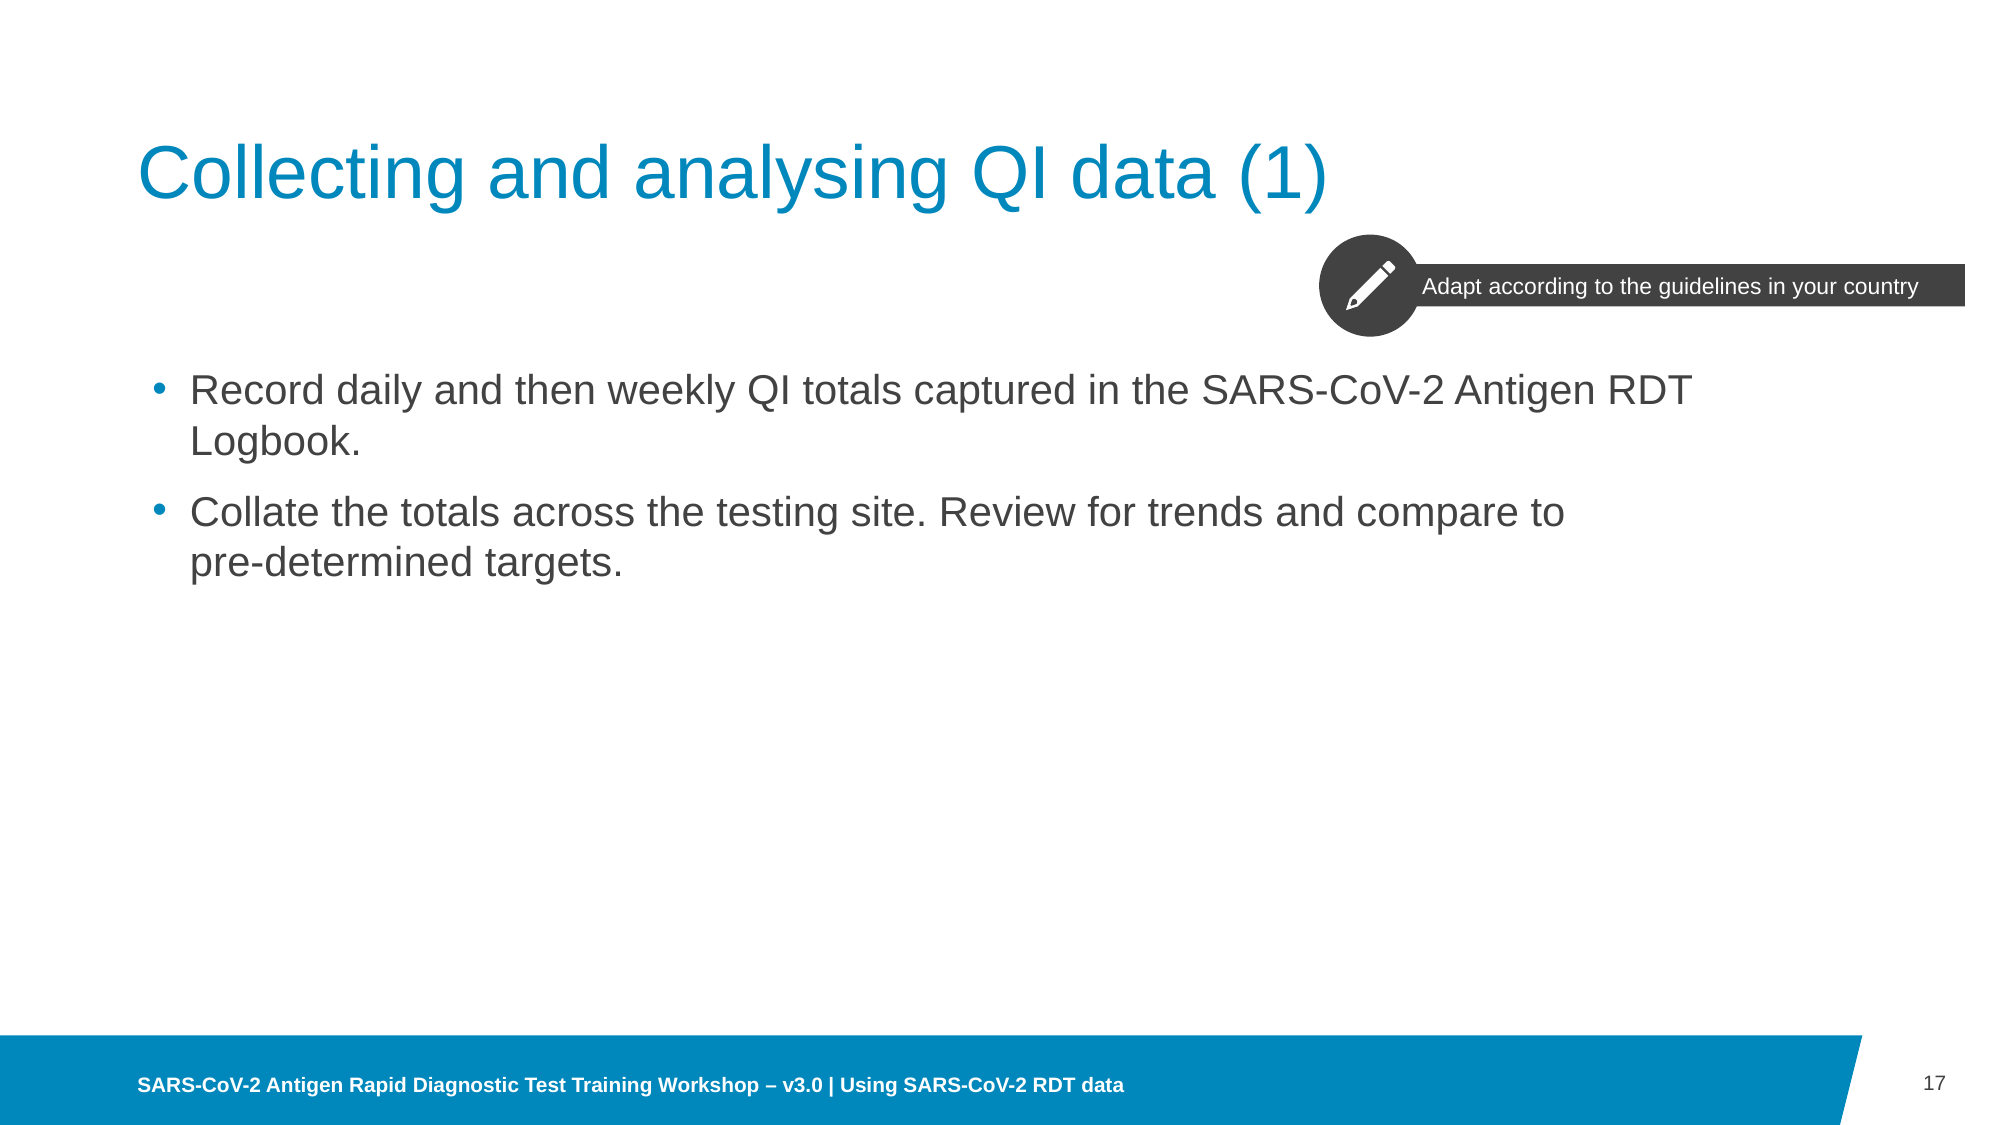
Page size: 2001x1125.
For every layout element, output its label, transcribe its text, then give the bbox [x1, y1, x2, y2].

list Record daily and then weekly QI totals captured in the SARS-CoV-2 Antigen RDT Logbook. Collate the totals across the testing site. Review for trends and compare to pre-determined targets. [137, 284, 1863, 1014]
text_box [1320, 236, 1966, 335]
footer SARS-CoV-2 Antigen Rapid Diagnostic Test Training Workshop – v3.0 | Using SARS-CoV-2 RDT data [137, 1042, 1338, 1125]
title Collecting and analysing QI data (1) [137, 59, 1863, 215]
slide_number 17 [1862, 1035, 1947, 1125]
